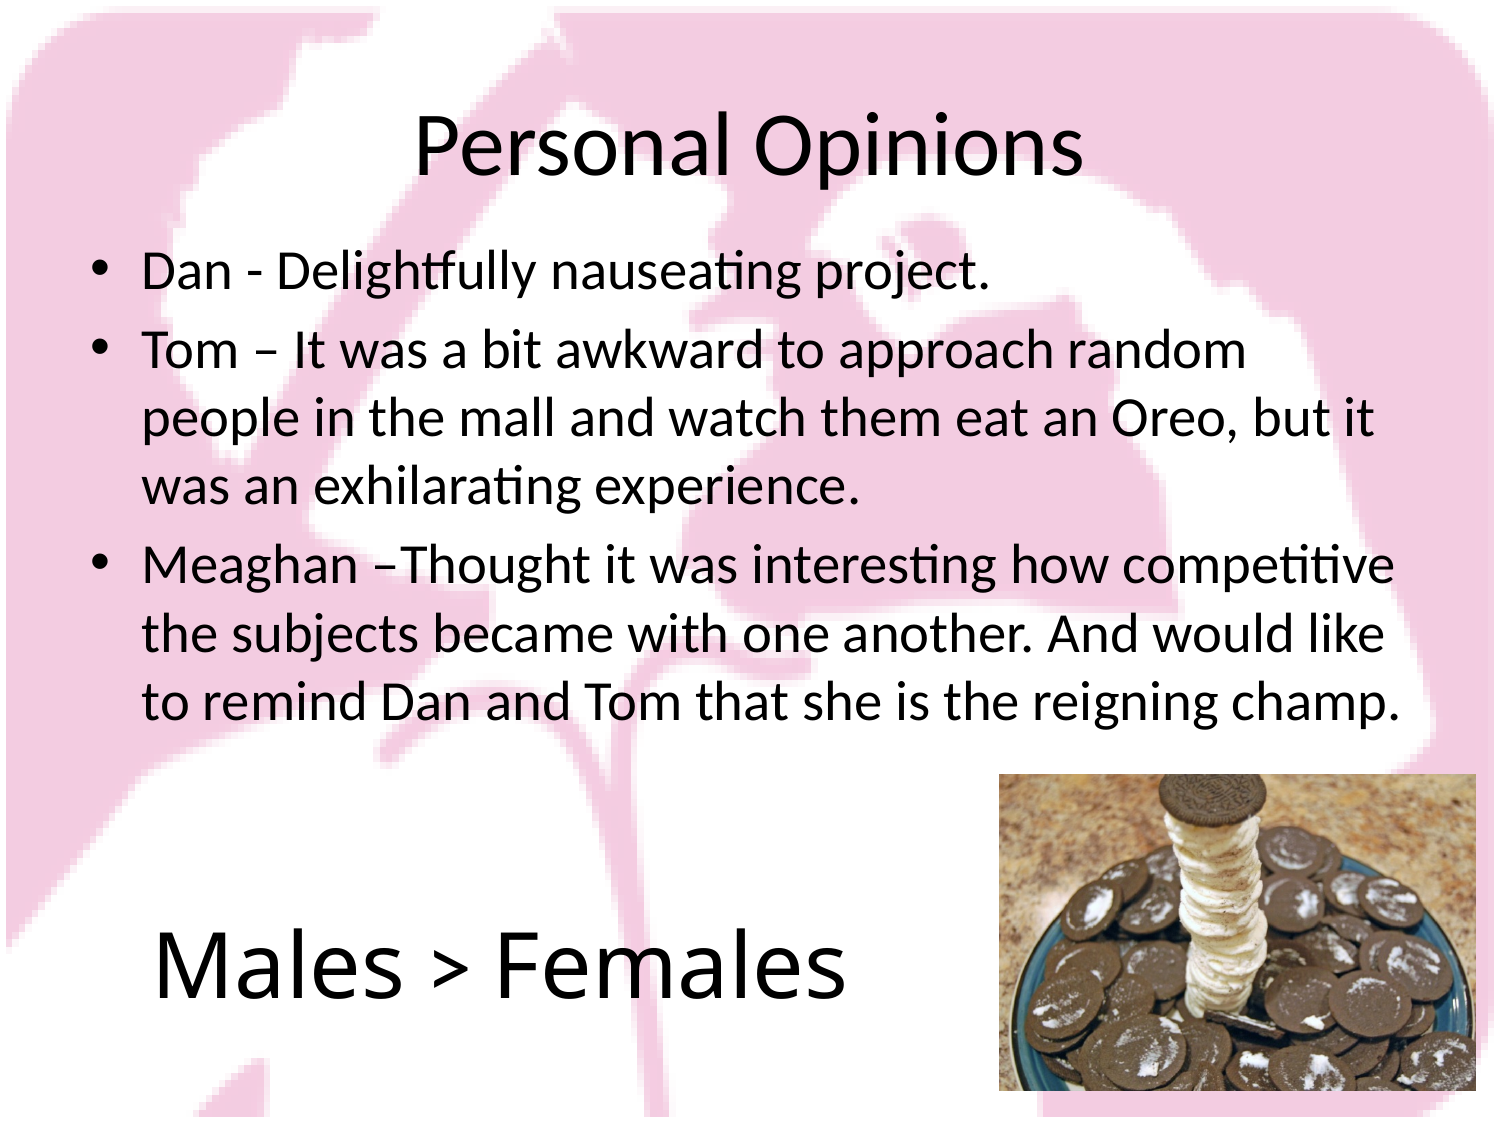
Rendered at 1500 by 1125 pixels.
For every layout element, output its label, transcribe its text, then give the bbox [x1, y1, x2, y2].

list Dan - Delightfully nauseating project. Tom – It was a bit awkward to approach random people in the mall and watch them eat an Oreo, but it was an exhilarating experience. Meaghan –Thought it was interesting how competitive the subjects became with one another. And would like to remind Dan and Tom that she is the reigning champ. [75, 224, 1425, 813]
text_box Males > Females [136, 899, 864, 1025]
picture [999, 774, 1477, 1092]
title Personal Opinions [75, 45, 1425, 224]
